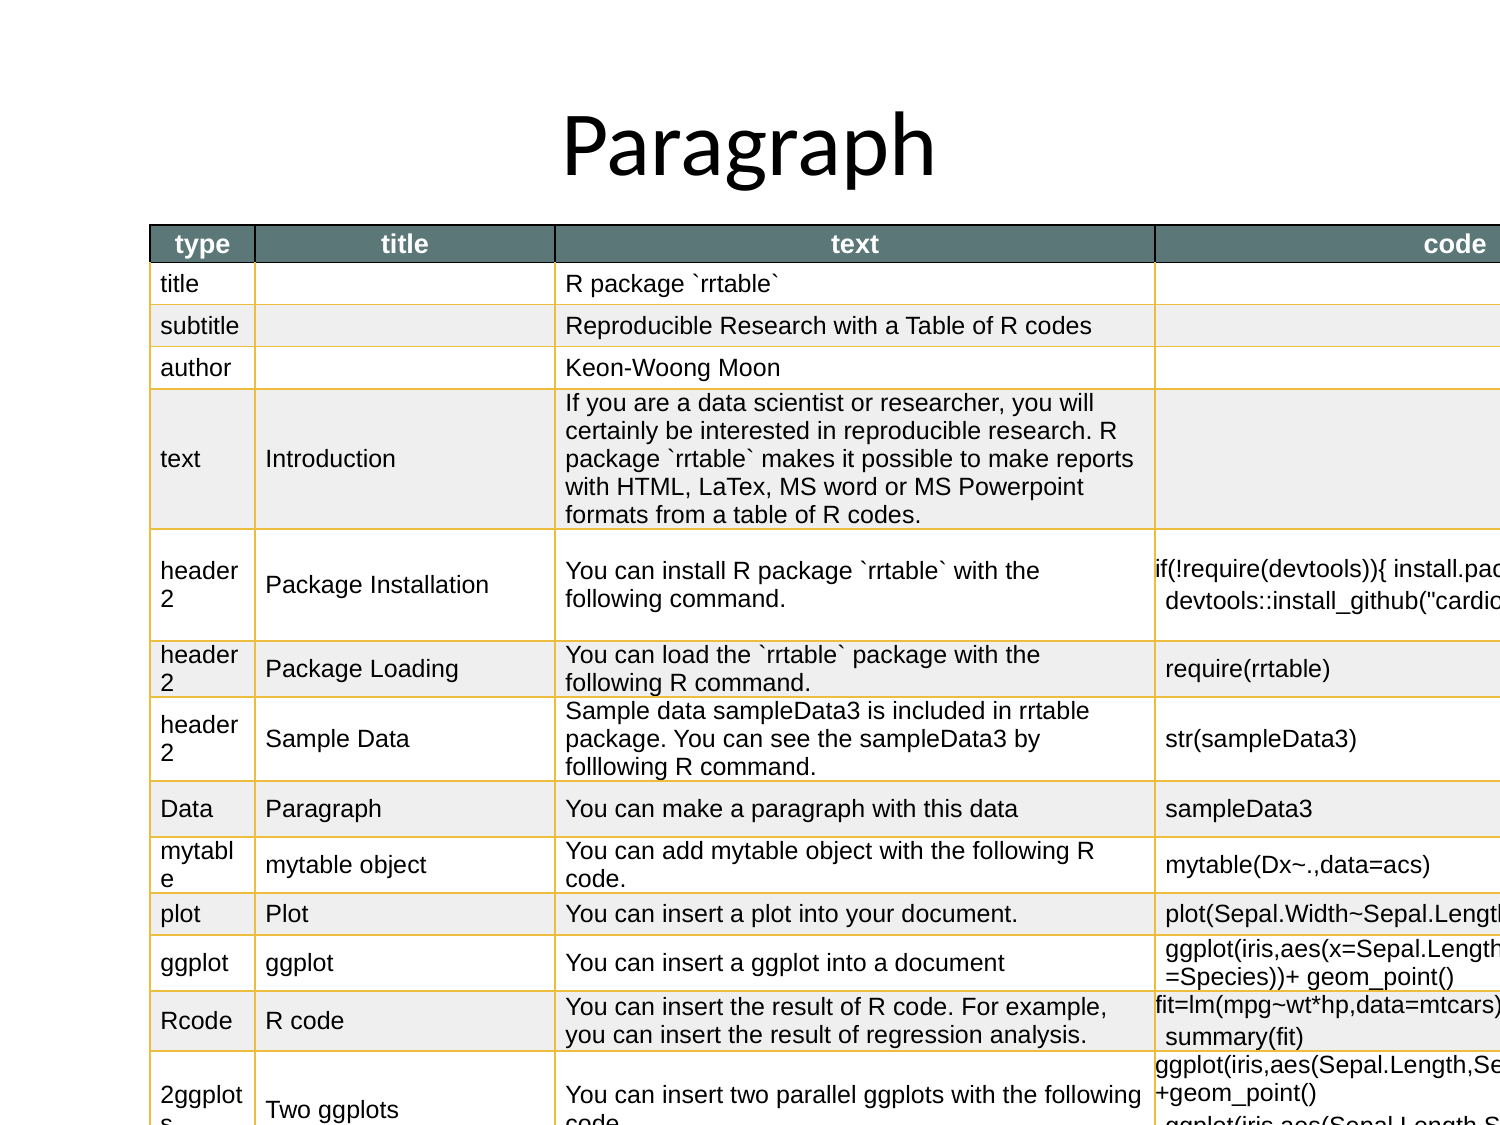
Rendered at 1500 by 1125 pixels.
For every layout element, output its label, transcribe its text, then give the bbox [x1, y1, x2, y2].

table_cell 2ggplots [151, 1052, 254, 1125]
table_cell R package `rrtable` [556, 263, 1154, 304]
table_cell [256, 347, 554, 388]
table_cell [256, 263, 554, 304]
table_cell You can insert the result of R code. For example, you can insert the result of regression analysis. [556, 992, 1154, 1050]
table_header code [1156, 226, 1500, 262]
table_cell header2 [151, 530, 254, 640]
table_cell Keon-Woong Moon [556, 347, 1154, 388]
table_cell You can load the `rrtable` package with the following R command. [556, 642, 1154, 696]
table_cell Package Loading [256, 642, 554, 696]
table_cell [1156, 347, 1500, 388]
table_cell You can insert a plot into your document. [556, 894, 1154, 934]
table_header title [256, 226, 554, 262]
table_cell R code [256, 992, 554, 1050]
table_cell subtitle [151, 305, 254, 346]
table_cell mytable(Dx~.,data=acs) [1156, 838, 1500, 892]
table_cell if(!require(devtools)){ install.packages("devtools") } devtools::install_github("cardiomoon/rrtable") [1156, 530, 1500, 640]
table_cell [1156, 305, 1500, 346]
table_cell Two ggplots [256, 1052, 554, 1125]
table_header text [556, 226, 1154, 262]
table_cell author [151, 347, 254, 388]
table_cell ggplot [256, 936, 554, 990]
table_cell ggplot [151, 936, 254, 990]
table_header type [151, 226, 254, 262]
table_cell Sample data sampleData3 is included in rrtable package. You can see the sampleData3 by folllowing R command. [556, 698, 1154, 780]
table_cell You can make a paragraph with this data [556, 782, 1154, 836]
table_cell title [151, 263, 254, 304]
table_cell sampleData3 [1156, 782, 1500, 836]
table_cell You can insert two parallel ggplots with the following code. [556, 1052, 1154, 1125]
table_cell plot [151, 894, 254, 934]
table_cell [1156, 263, 1500, 304]
table_cell header2 [151, 698, 254, 780]
table_cell Package Installation [256, 530, 554, 640]
table_cell Data [151, 782, 254, 836]
table_cell Reproducible Research with a Table of R codes [556, 305, 1154, 346]
table_cell Plot [256, 894, 554, 934]
table_cell mytable object [256, 838, 554, 892]
table_cell fit=lm(mpg~wt*hp,data=mtcars) summary(fit) [1156, 992, 1500, 1050]
table_cell [1156, 390, 1500, 528]
table_cell ggplot(iris,aes(Sepal.Length,Sepal.Width))+geom_point() ggplot(iris,aes(Sepal.Length,Sepal.Width,colour=Species))+ geom_point()+guides(colour=FALSE) [1156, 1052, 1500, 1125]
table_cell [256, 305, 554, 346]
table_cell header2 [151, 642, 254, 696]
table_cell You can insert a ggplot into a document [556, 936, 1154, 990]
table_cell ggplot(iris,aes(x=Sepal.Length,y=Sepal.Width,color=Species))+ geom_point() [1156, 936, 1500, 990]
title Paragraph [75, 45, 1425, 233]
table_cell mytable [151, 838, 254, 892]
table_cell str(sampleData3) [1156, 698, 1500, 780]
table_cell plot(Sepal.Width~Sepal.Length,data=iris) [1156, 894, 1500, 934]
table_cell text [151, 390, 254, 528]
table_cell Sample Data [256, 698, 554, 780]
table_cell Introduction [256, 390, 554, 528]
table_cell You can add mytable object with the following R code. [556, 838, 1154, 892]
table_cell If you are a data scientist or researcher, you will certainly be interested in reproducible research. R package `rrtable` makes it possible to make reports with HTML, LaTex, MS word or MS Powerpoint formats from a table of R codes. [556, 390, 1154, 528]
table_cell require(rrtable) [1156, 642, 1500, 696]
table_cell You can install R package `rrtable` with the following command. [556, 530, 1154, 640]
table_cell Paragraph [256, 782, 554, 836]
table_cell Rcode [151, 992, 254, 1050]
